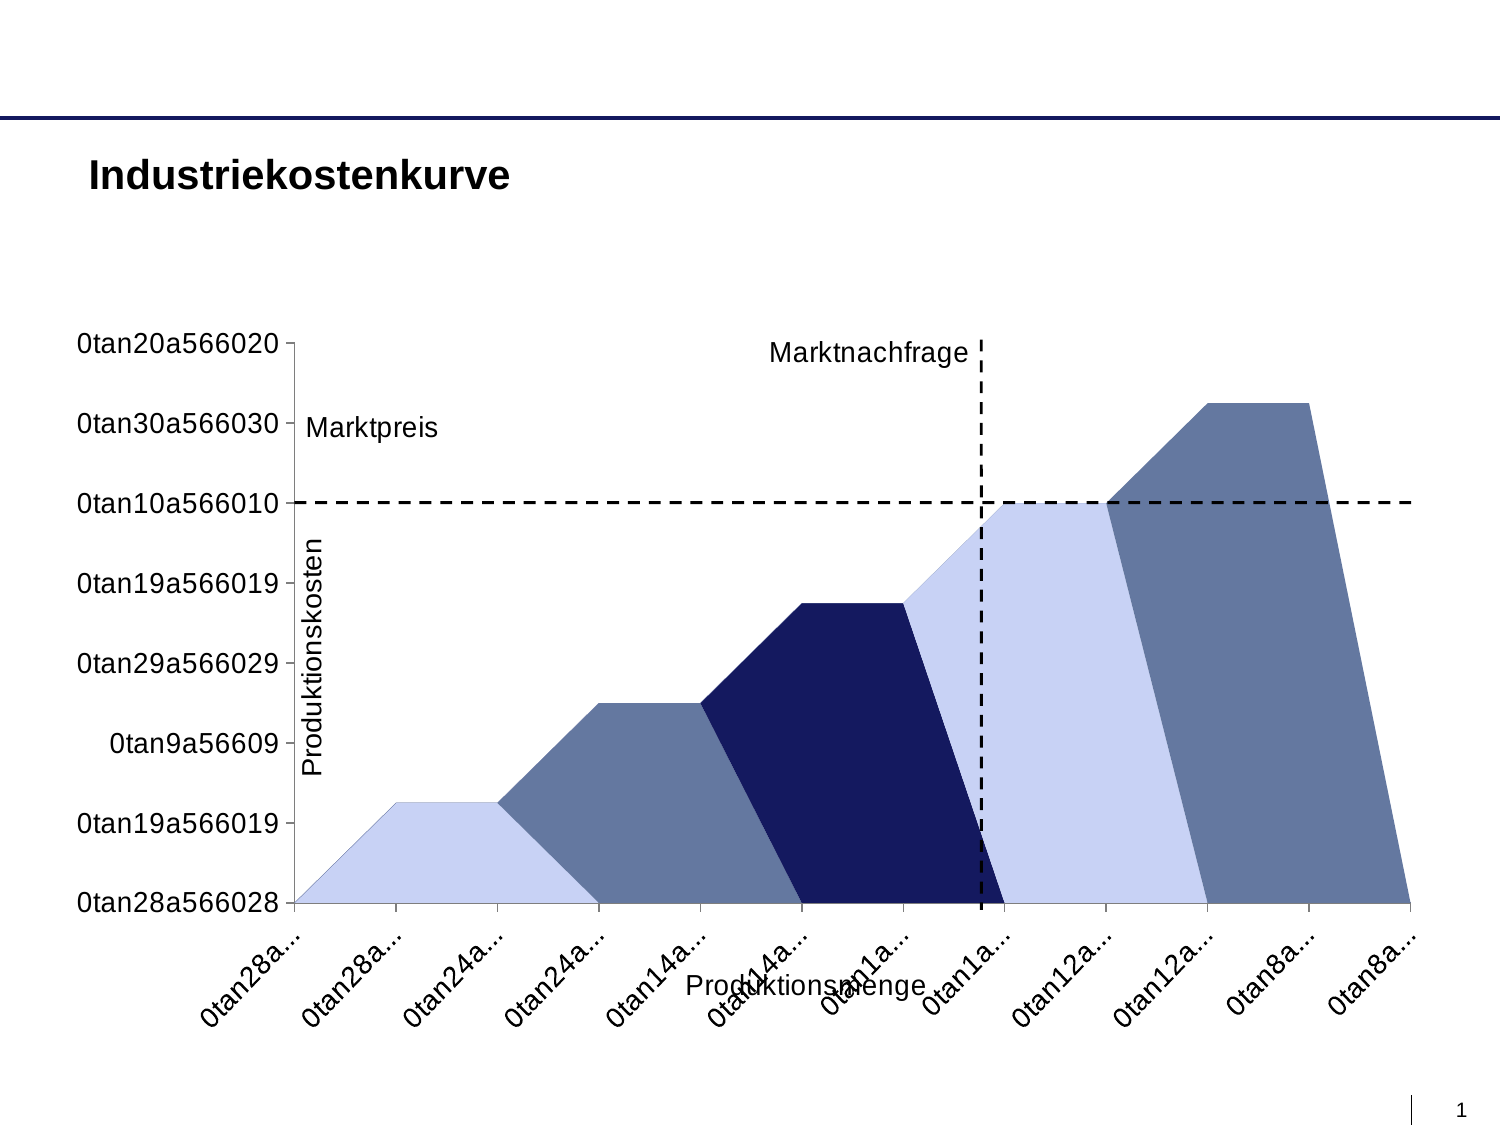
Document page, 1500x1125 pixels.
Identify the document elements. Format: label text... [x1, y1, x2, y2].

slide_number 1 [1411, 1091, 1483, 1125]
title Industriekostenkurve [88, 147, 1412, 243]
chart [76, 314, 1448, 1036]
